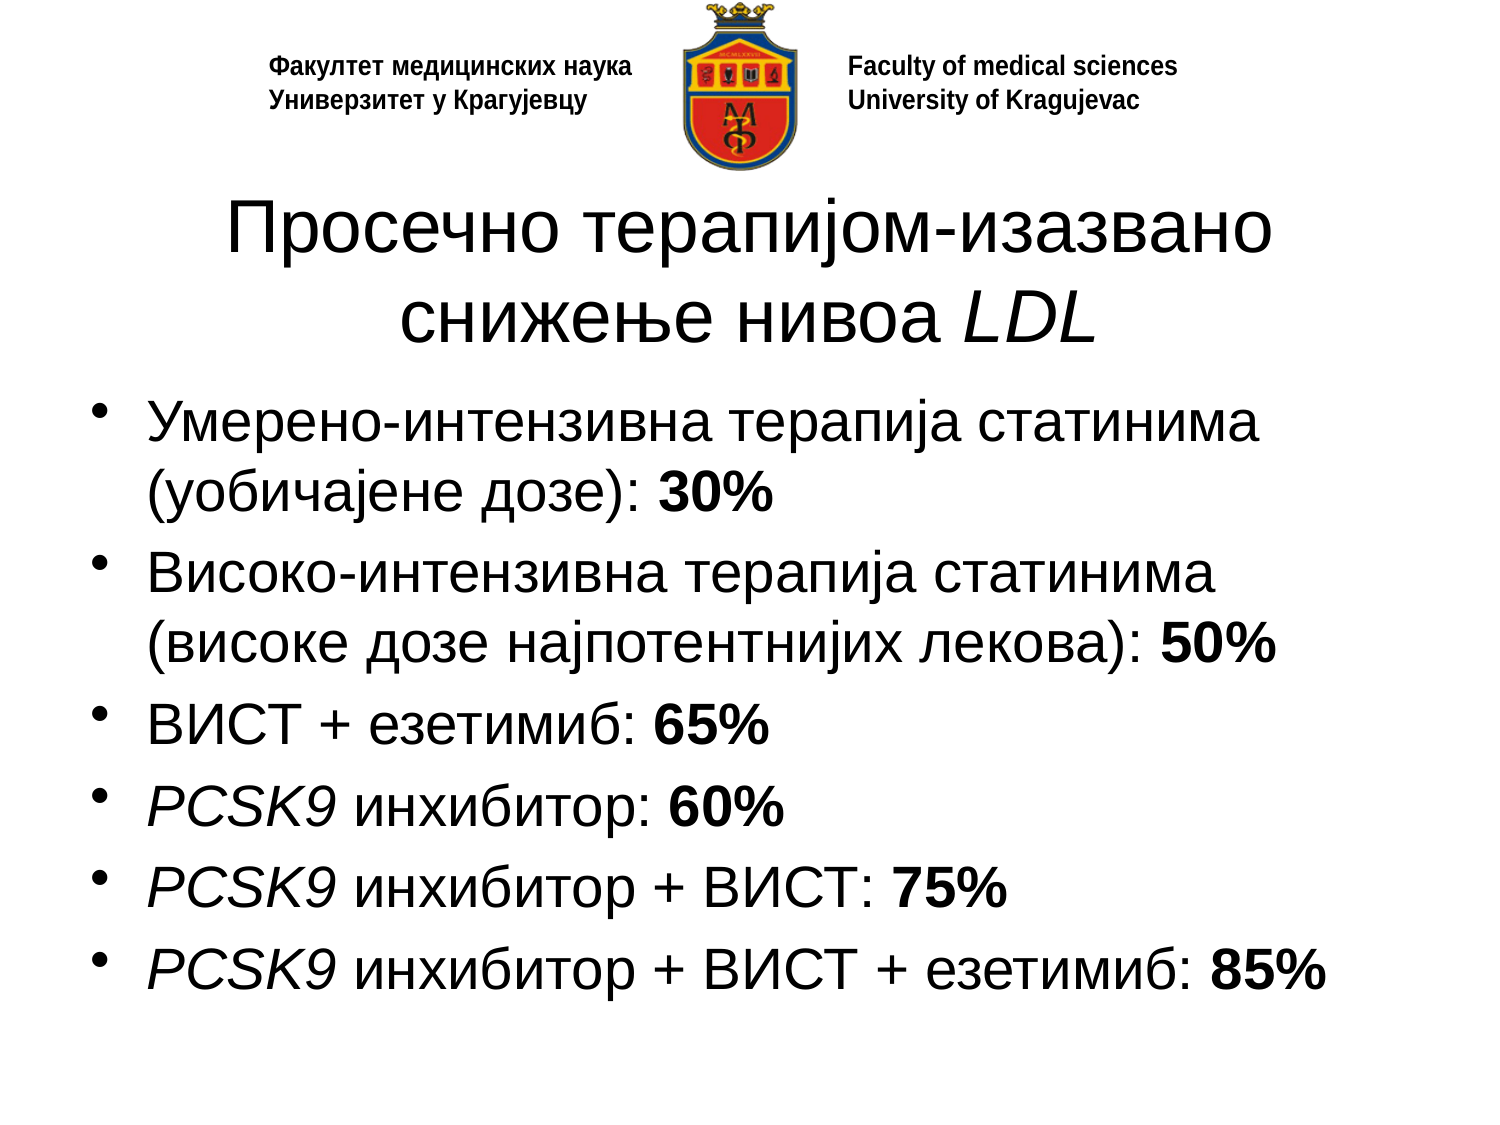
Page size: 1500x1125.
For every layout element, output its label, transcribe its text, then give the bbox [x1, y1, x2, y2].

list Умерено-интензивна терапија статинима (уобичајене дозе): 30% Високо-интензивна терапија статинима (високе дозе најпотентнијих лекова): 50% ВИСТ + езетимиб: 65% PCSK9 инхибитор: 60% PCSK9 инхибитор + ВИСТ: 75% PCSK9 инхибитор + ВИСТ + езетимиб: 85% [74, 374, 1426, 1118]
title Просечно терапијом-изазвано снижење нивоа LDL [74, 173, 1426, 362]
